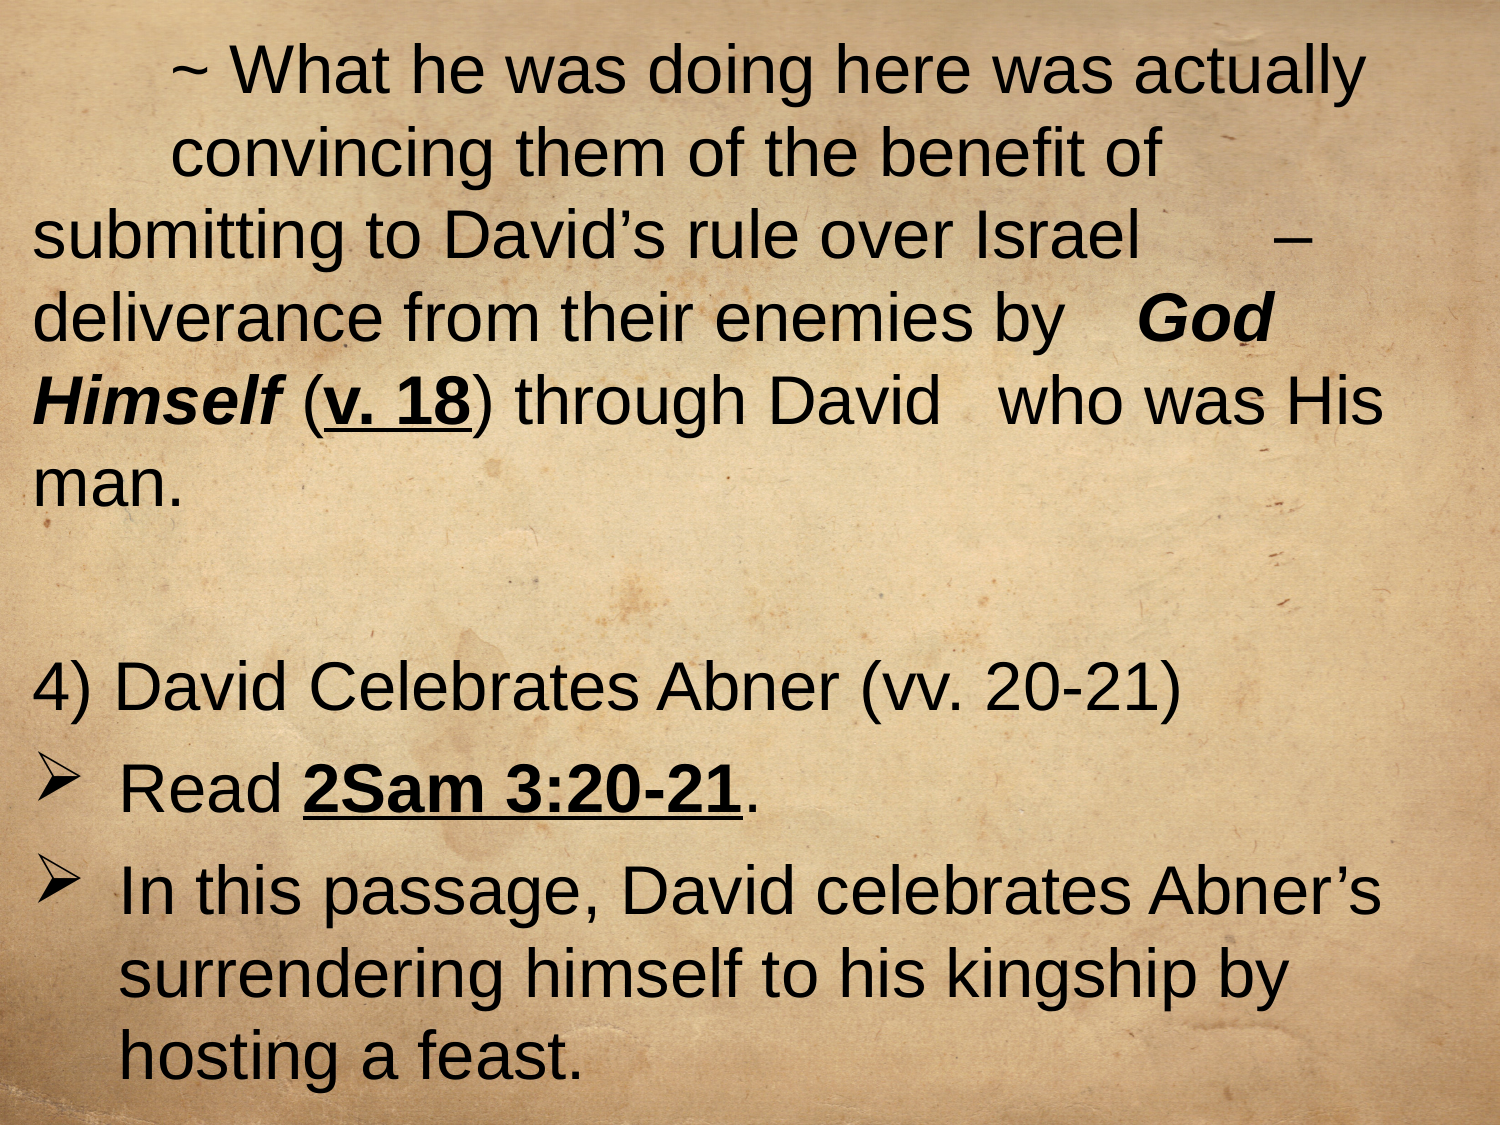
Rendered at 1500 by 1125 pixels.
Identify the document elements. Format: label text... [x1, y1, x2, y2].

subtitle ~ What he was doing here was actually convincing them of the benefit of submitting to David’s rule over Israel – deliverance from their enemies by God Himself (v. 18) through David who was His man. 4) David Celebrates Abner (vv. 20-21) Read 2Sam 3:20-21. In this passage, David celebrates Abner’s surrendering himself to his kingship by hosting a feast. [17, 16, 1483, 1109]
picture [0, 0, 1500, 1125]
